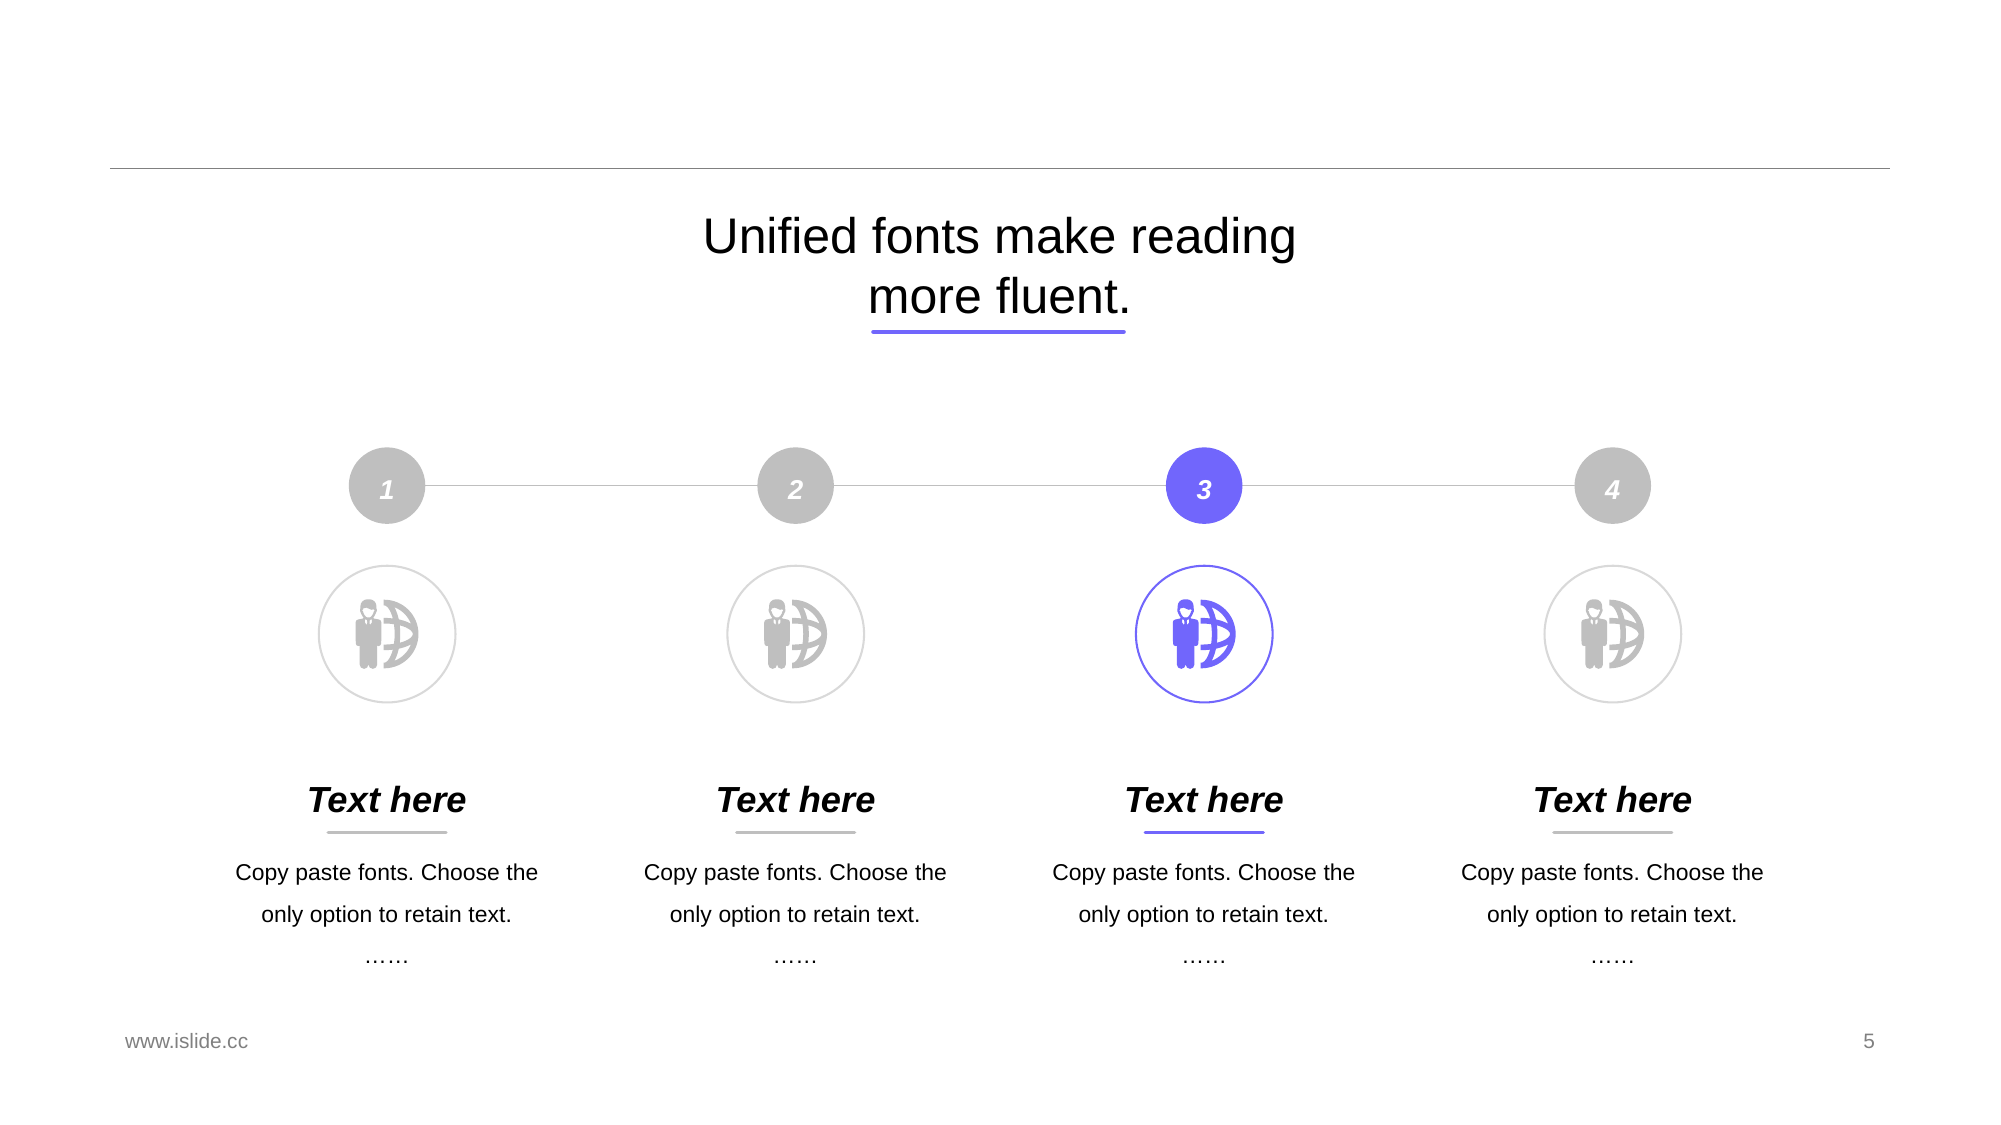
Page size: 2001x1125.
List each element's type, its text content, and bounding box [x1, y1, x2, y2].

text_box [203, 190, 1796, 979]
footer www.islide.cc [109, 1023, 790, 1058]
slide_number 5 [1412, 1023, 1890, 1058]
